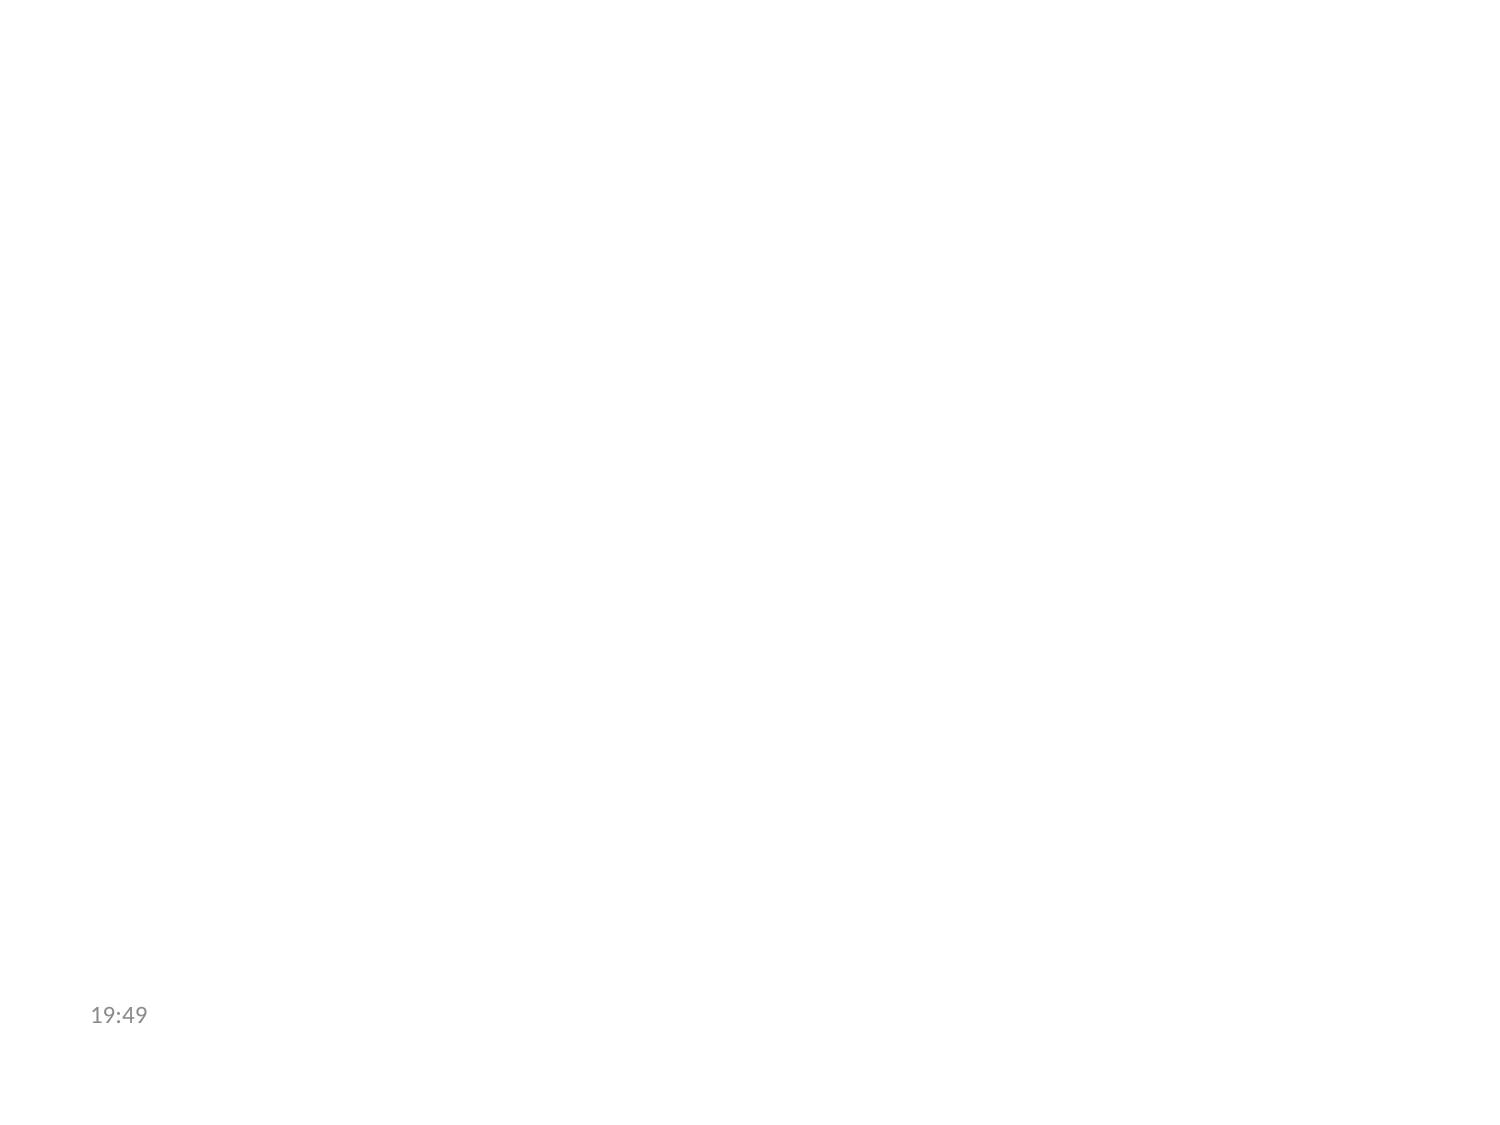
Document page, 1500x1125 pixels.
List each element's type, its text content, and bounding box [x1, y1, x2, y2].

text_box 15:35 [75, 983, 425, 1044]
